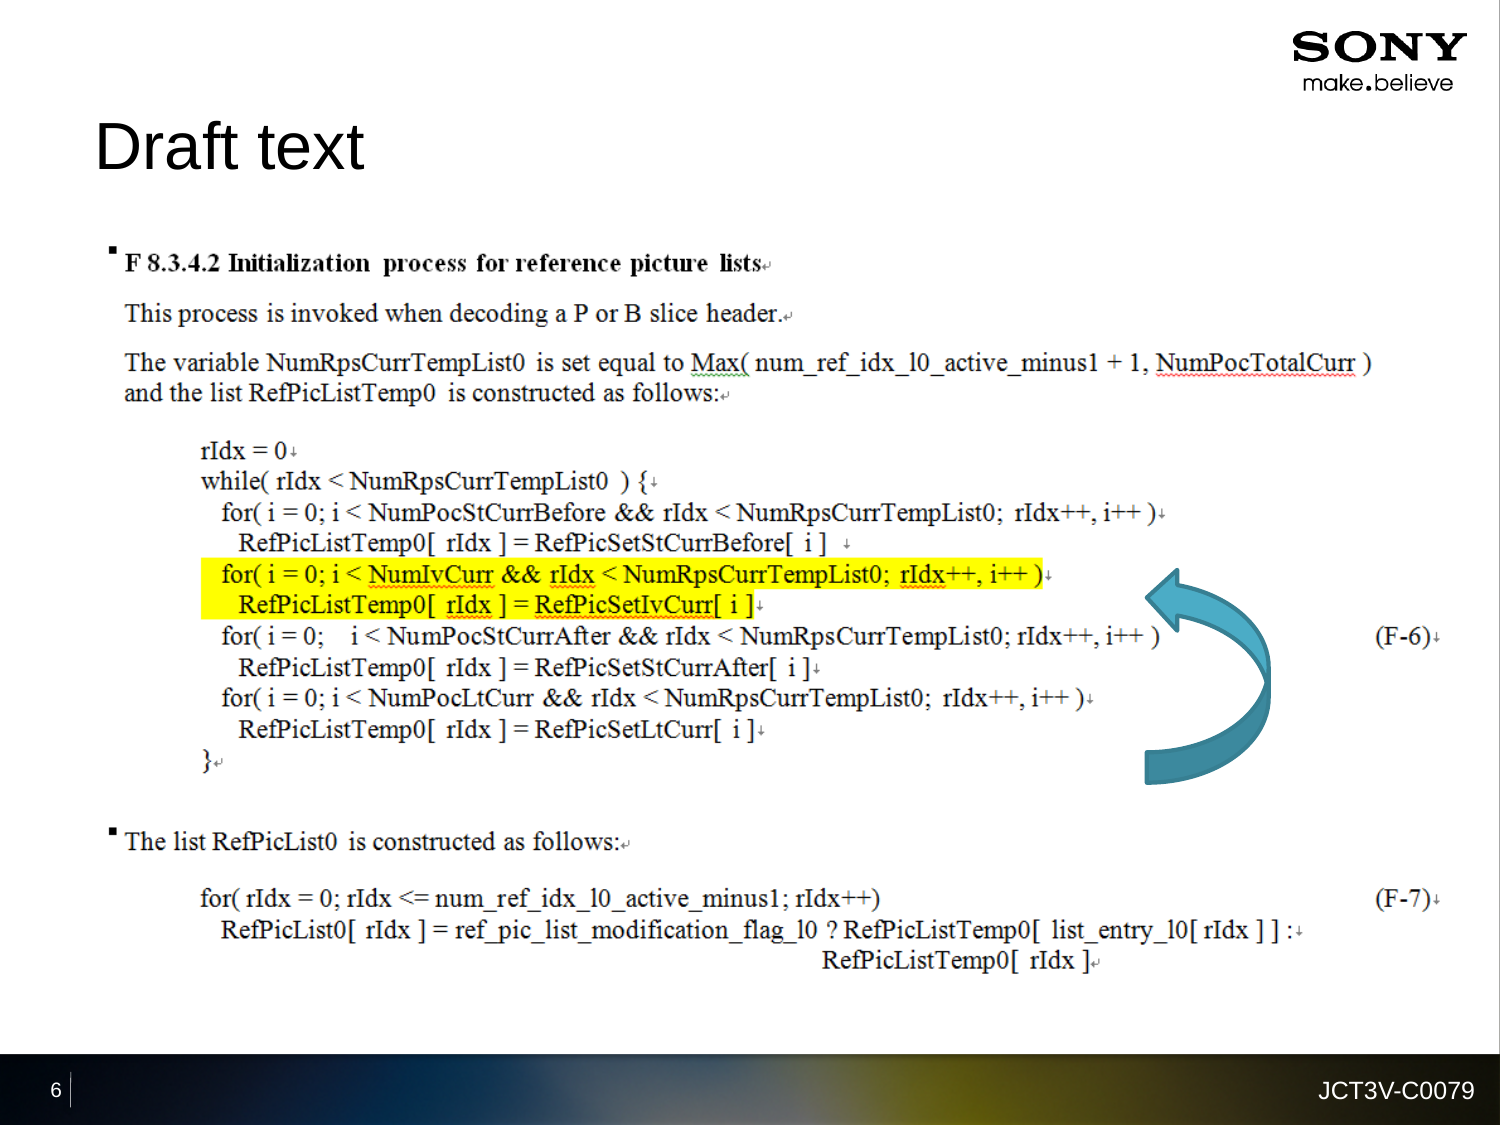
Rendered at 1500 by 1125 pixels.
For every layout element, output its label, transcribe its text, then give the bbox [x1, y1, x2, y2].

footer JCT3V-C0079 [1015, 1059, 1491, 1120]
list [94, 234, 1465, 994]
slide_number 6 [20, 1071, 62, 1108]
picture [0, 1055, 1500, 1125]
title Draft text [94, 64, 1270, 184]
